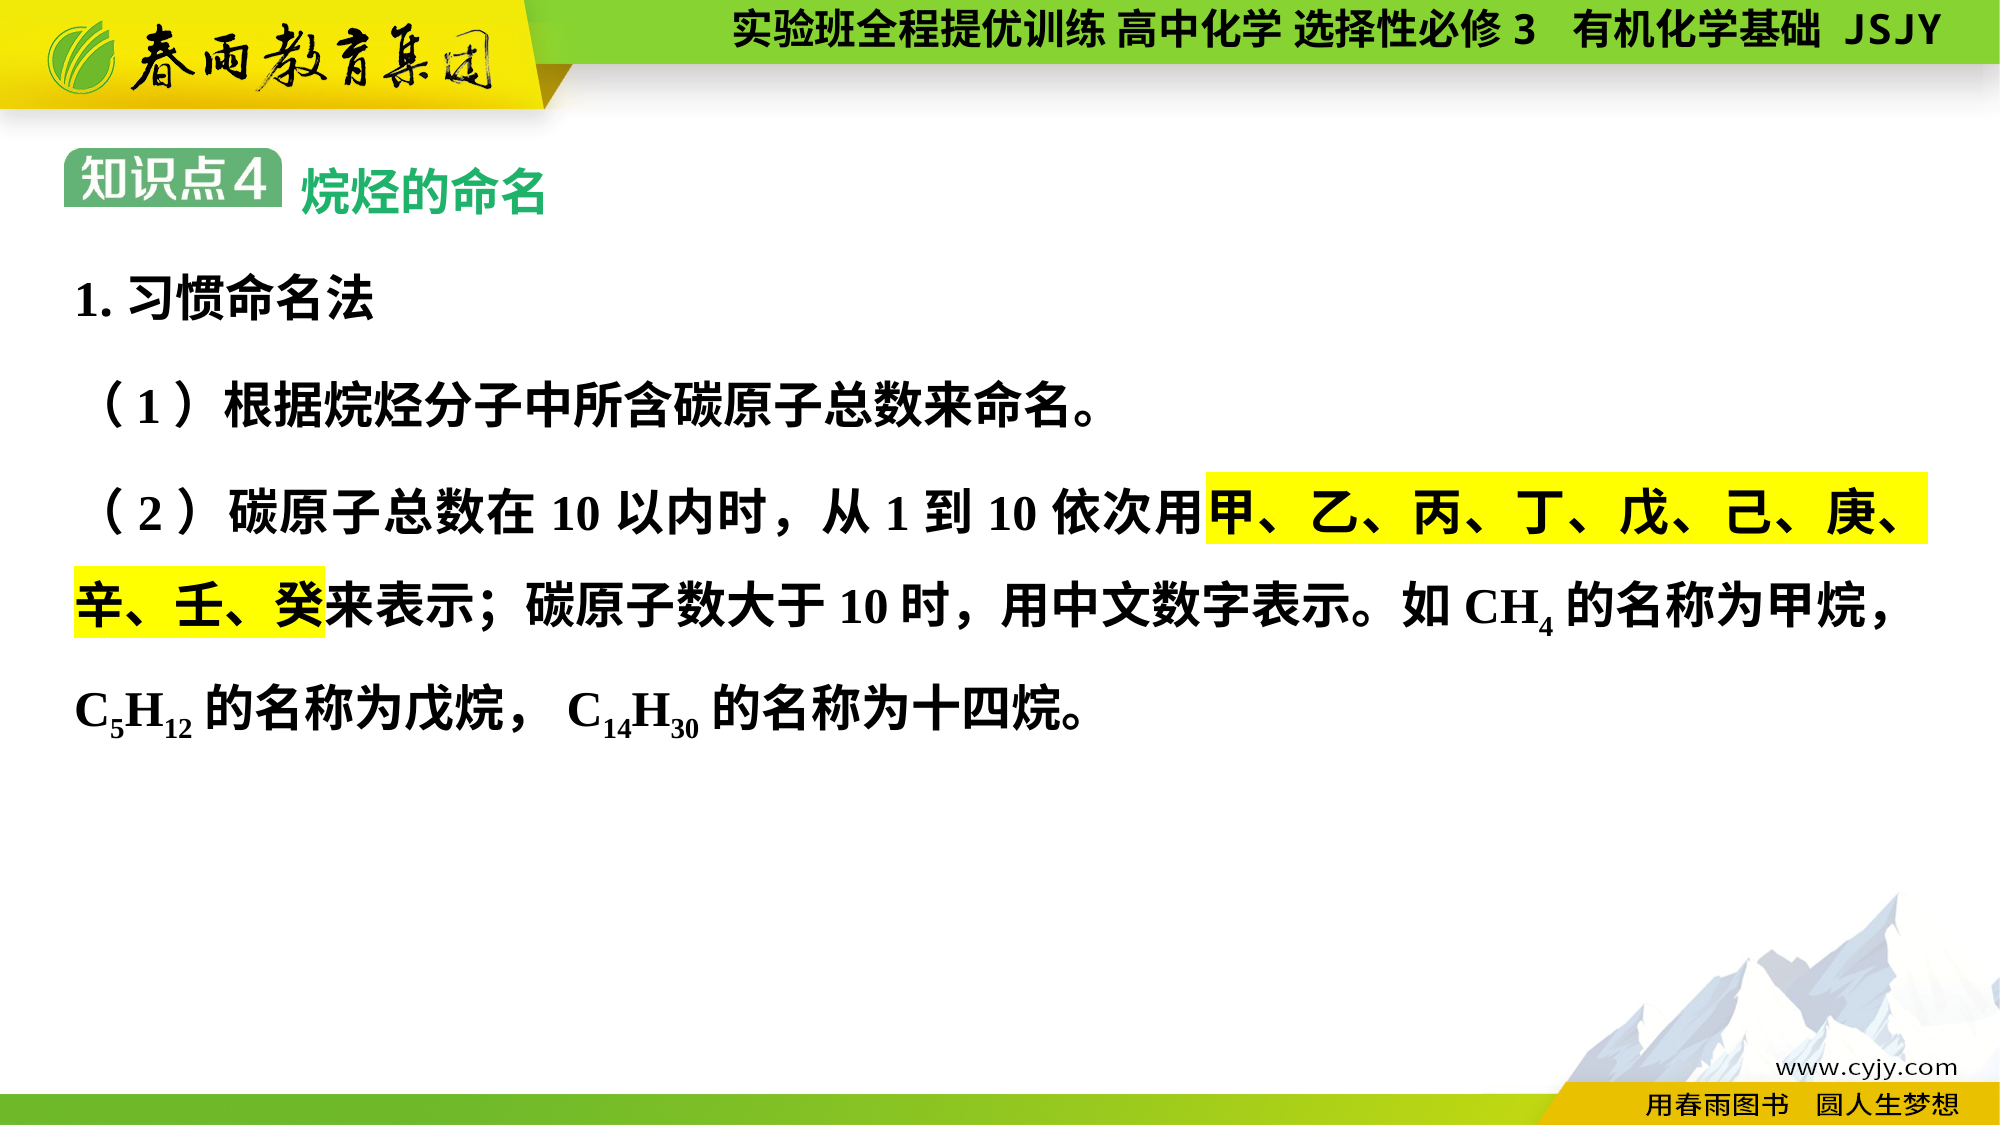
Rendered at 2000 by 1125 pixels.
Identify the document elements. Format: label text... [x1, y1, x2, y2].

list 烷烃的命名 1.习惯命名法 （1）根据烷烃分子中所含碳原子总数来命名。 （2）碳原子总数在10以内时，从1到10依次用甲、乙、丙、丁、戊、己、庚、辛、壬、癸来表示；碳原子数大于10时，用中文数字表示。如CH4的名称为甲烷，C5H12的名称为戊烷，C14H30的名称为十四烷。 [59, 122, 1944, 722]
picture [0, 0, 2000, 1125]
